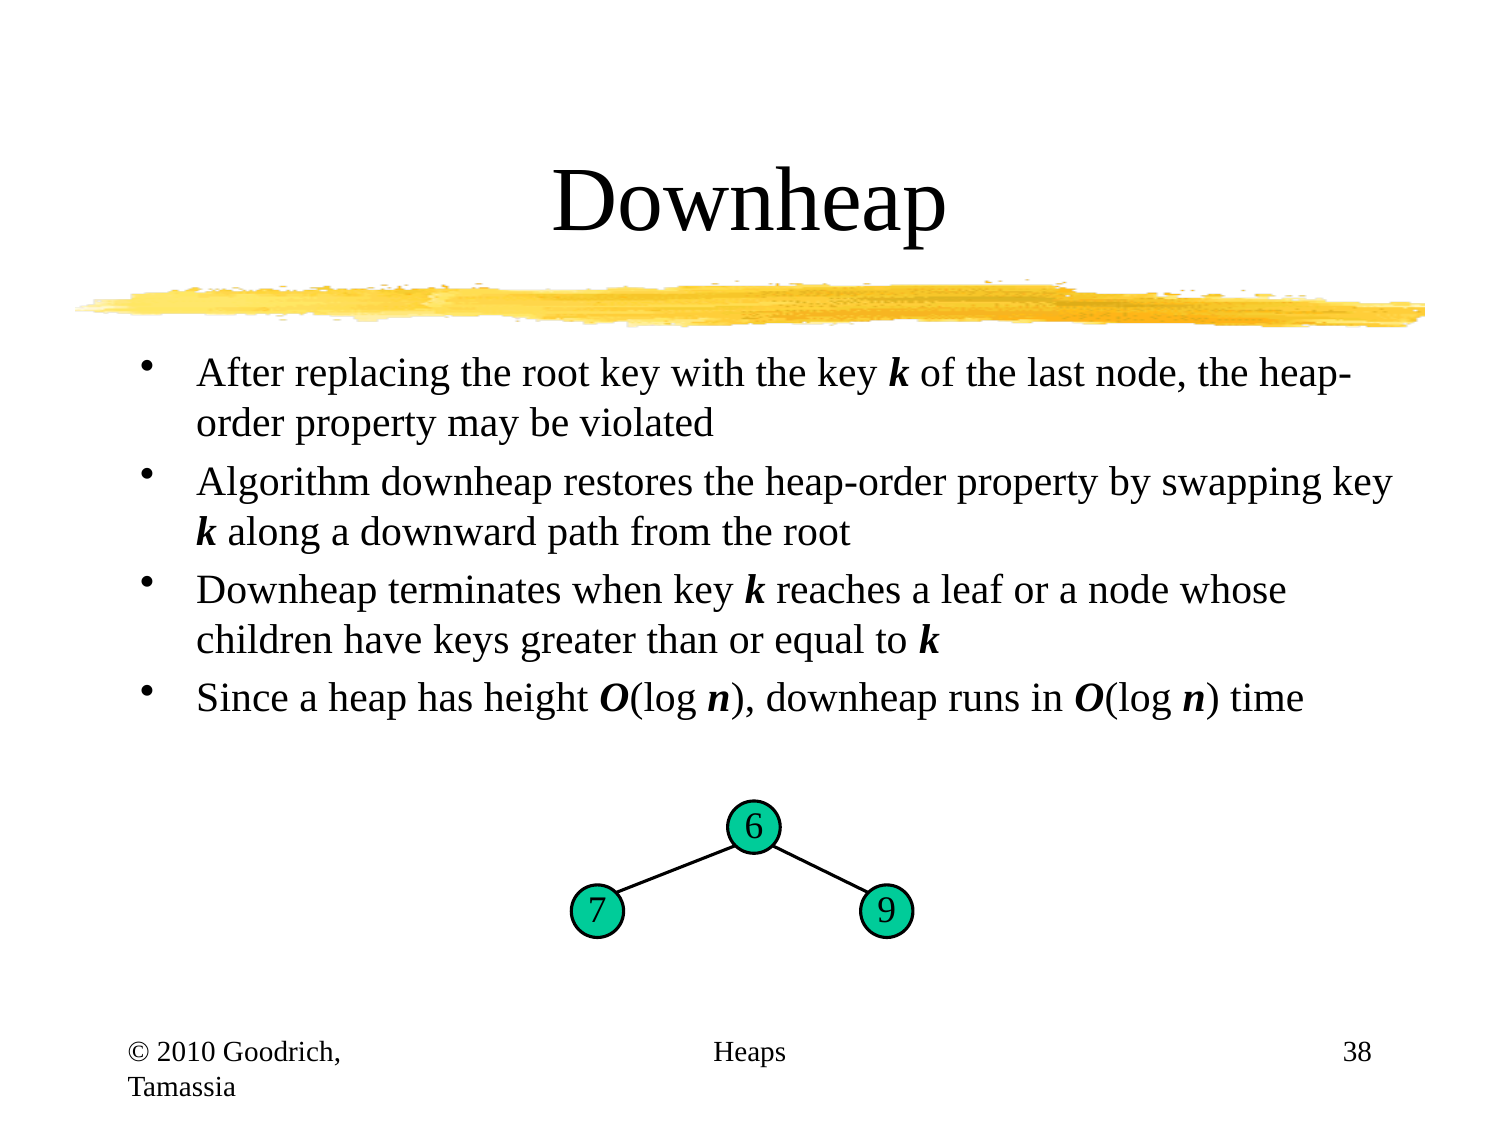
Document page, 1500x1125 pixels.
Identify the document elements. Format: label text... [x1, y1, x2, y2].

title Downheap [112, 99, 1388, 288]
text_box 7 [571, 884, 624, 938]
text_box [615, 846, 736, 892]
footer Heaps [512, 1024, 988, 1101]
picture [75, 274, 1425, 338]
slide_number 38 [1074, 1024, 1388, 1101]
slide_number © 2010 Goodrich, Tamassia [112, 1024, 426, 1101]
list After replacing the root key with the key k of the last node, the heap-order property may be violated Algorithm downheap restores the heap-order property by swapping key k along a downward path from the root Downheap terminates when key k reaches a leaf or a node whose children have keys greater than or equal to k Since a heap has height O(log n), downheap runs in O(log n) time [124, 337, 1438, 738]
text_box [772, 846, 869, 892]
text_box 6 [727, 800, 781, 854]
text_box 9 [860, 884, 913, 938]
